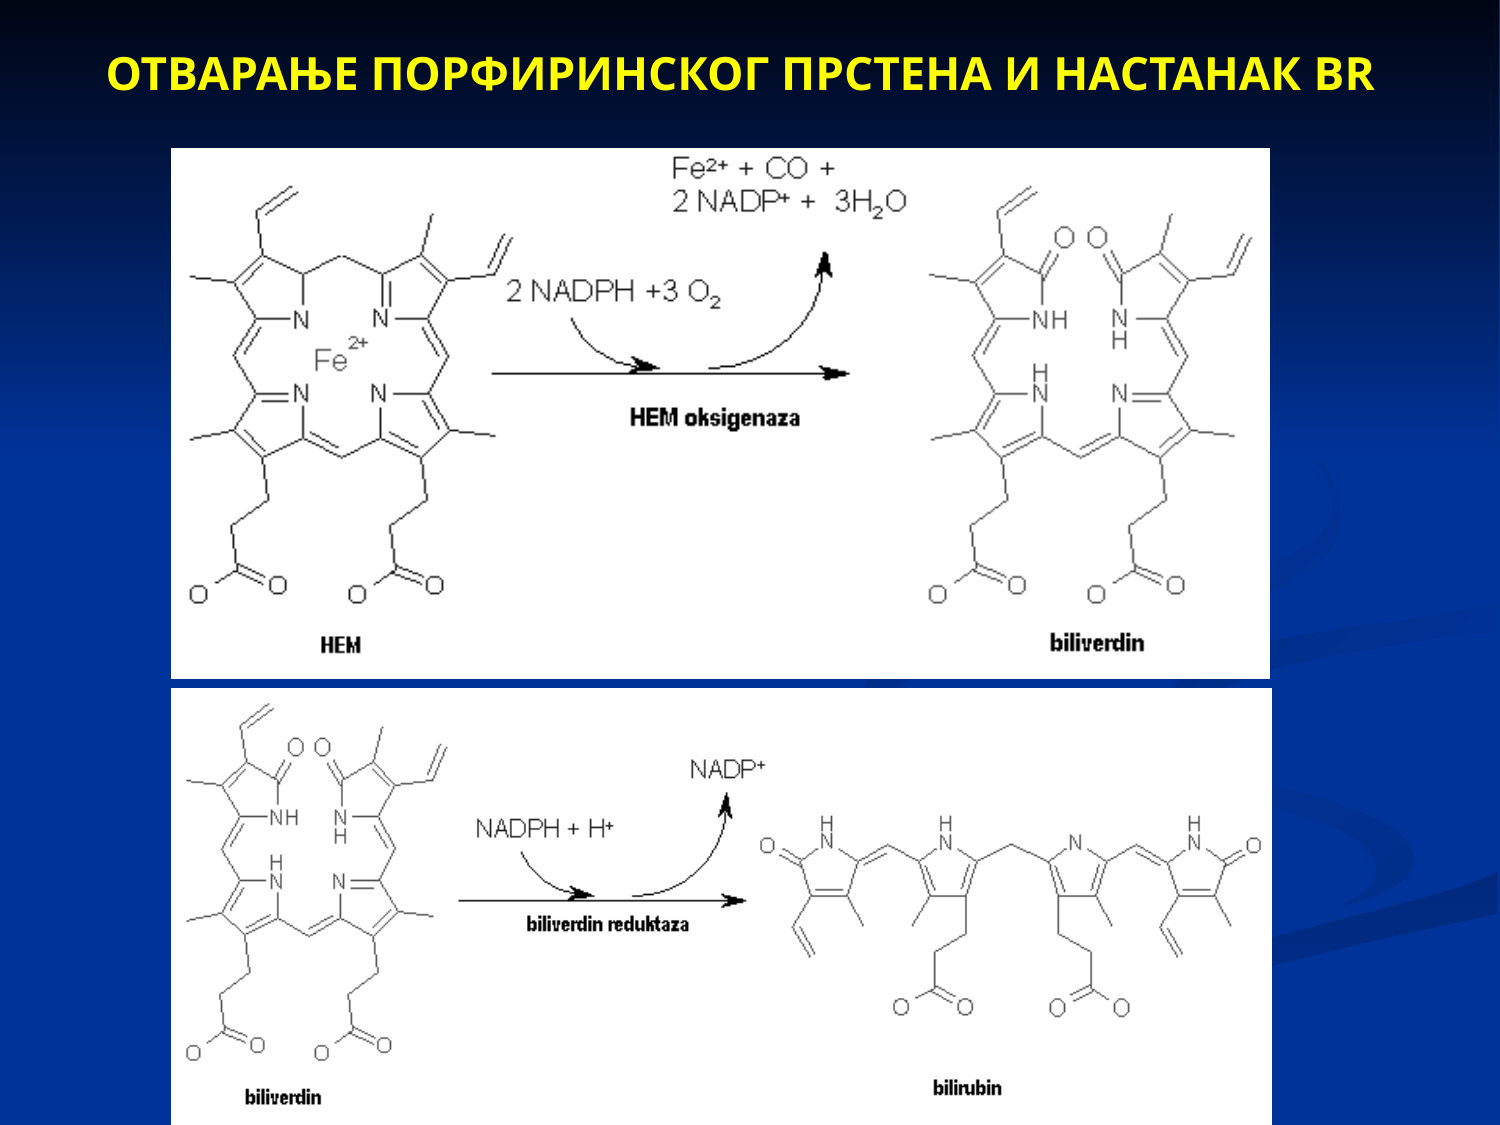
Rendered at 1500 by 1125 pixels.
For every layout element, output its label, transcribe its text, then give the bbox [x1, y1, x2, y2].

picture [170, 688, 1272, 1125]
text_box ОТВАРАЊЕ ПОРФИРИНСКОГ ПРСТЕНА И НАСТАНАК BR [90, 37, 1390, 108]
picture [170, 148, 1271, 679]
